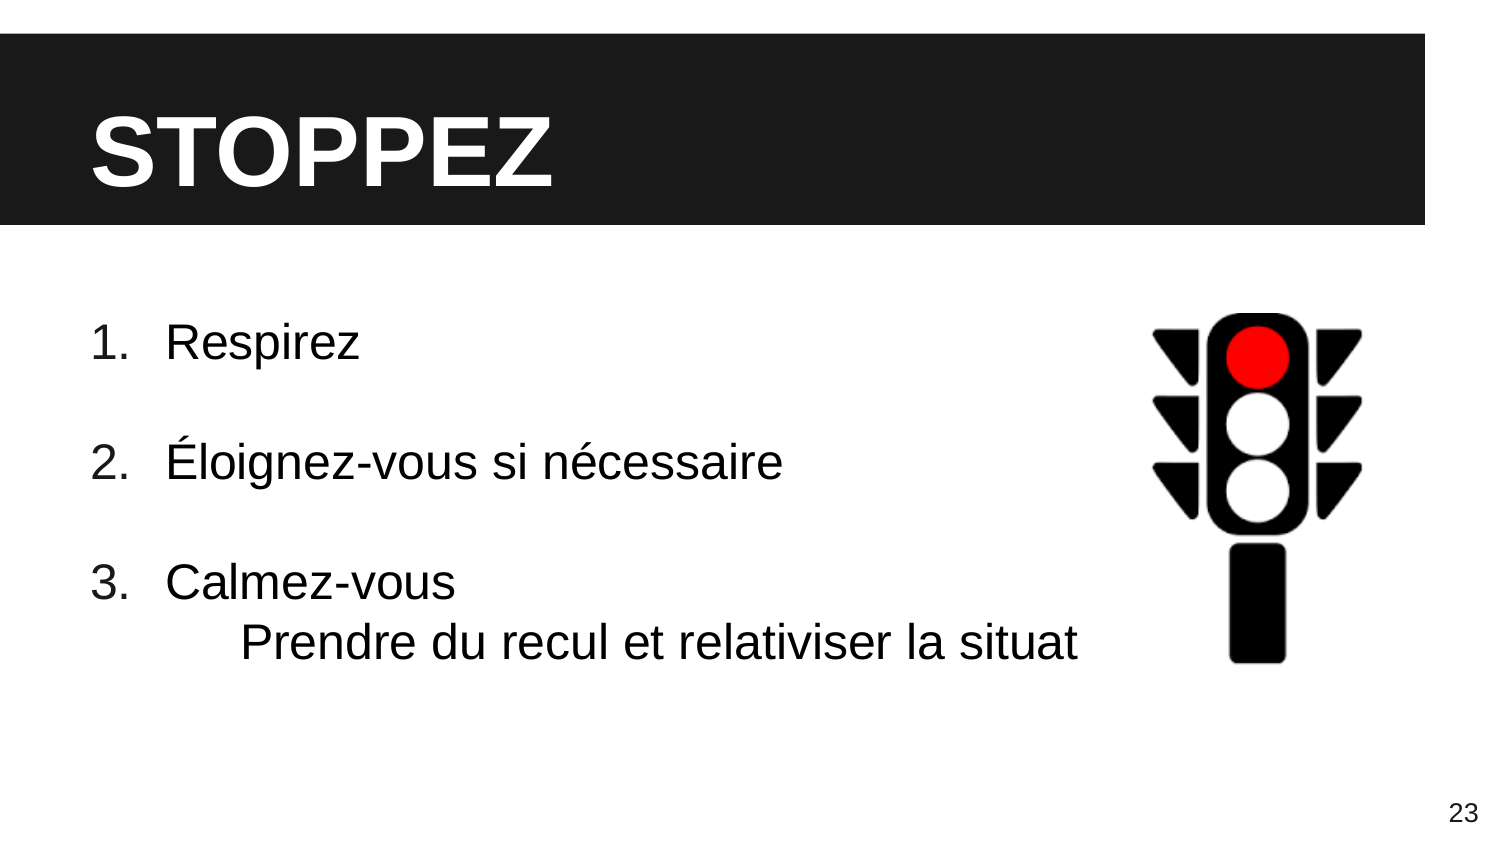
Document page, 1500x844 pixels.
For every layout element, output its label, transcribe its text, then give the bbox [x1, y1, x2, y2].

picture [1081, 312, 1434, 665]
list Respirez Éloignez-vous si nécessaire Calmez-vous Prendre du recul et relativiser la situation [75, 294, 1202, 815]
slide_number 23 [1403, 779, 1494, 844]
title STOPPEZ [75, 33, 1425, 221]
